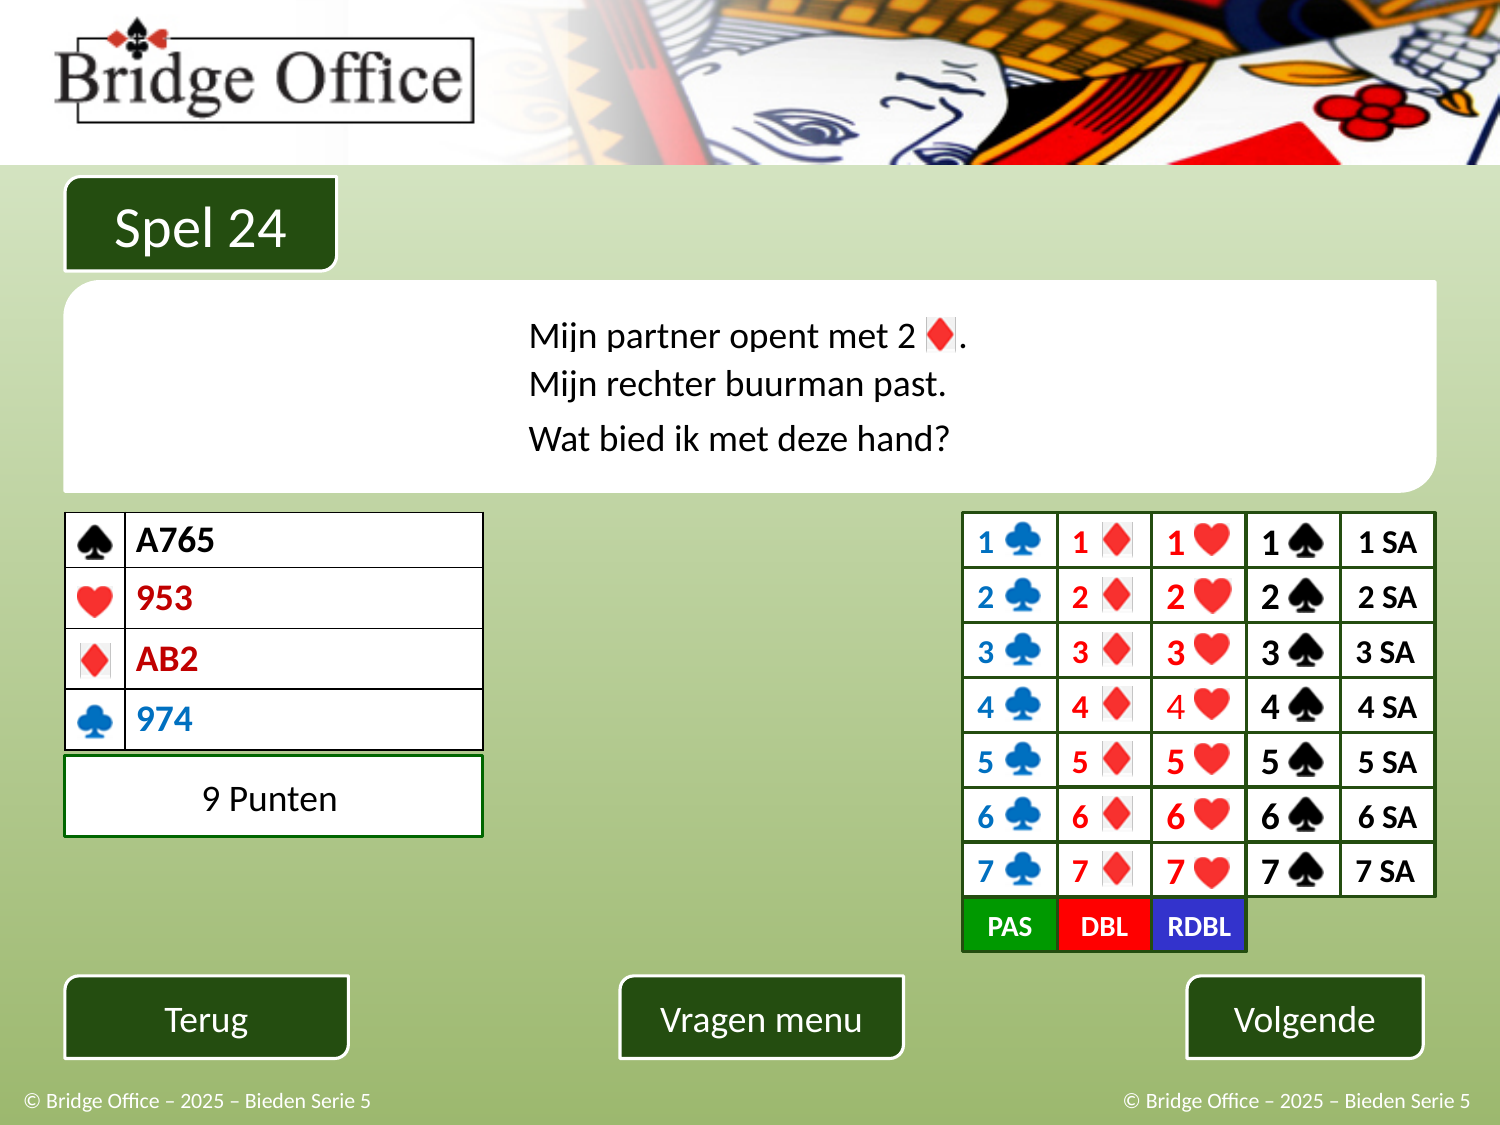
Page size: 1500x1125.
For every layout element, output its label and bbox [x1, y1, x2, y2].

picture [1099, 577, 1135, 613]
picture [1099, 522, 1135, 558]
picture [1288, 631, 1324, 668]
picture [1288, 741, 1324, 778]
picture [1004, 521, 1041, 558]
picture [1099, 796, 1135, 833]
picture [1193, 743, 1230, 776]
picture [1193, 578, 1232, 614]
table_header [66, 513, 124, 567]
picture [1194, 633, 1230, 666]
picture [922, 317, 959, 353]
picture [1004, 796, 1041, 833]
text_box [63, 974, 350, 1061]
table_cell [126, 629, 482, 688]
picture [1004, 741, 1041, 778]
picture [1288, 796, 1324, 833]
text_box [961, 511, 1437, 953]
table_cell [66, 690, 124, 749]
picture [77, 585, 114, 618]
picture [1004, 851, 1041, 887]
picture [1004, 631, 1041, 668]
text_box [1185, 974, 1425, 1061]
picture [1288, 686, 1324, 723]
table_cell [66, 629, 124, 688]
text_box [618, 974, 906, 1061]
picture [1193, 798, 1230, 830]
table_cell [126, 690, 482, 749]
picture [1099, 631, 1135, 668]
picture [1193, 523, 1230, 556]
picture [1004, 686, 1041, 723]
picture [1193, 857, 1230, 890]
picture [1099, 851, 1135, 887]
picture [77, 703, 114, 740]
text_box [63, 174, 339, 273]
text_box [63, 280, 1437, 493]
text_box [1107, 1079, 1500, 1121]
picture [1288, 576, 1324, 613]
table_cell [66, 568, 124, 628]
picture [77, 643, 114, 679]
table_cell [126, 568, 482, 628]
text_box [63, 754, 484, 838]
picture [1099, 686, 1135, 723]
picture [0, 0, 1500, 166]
picture [1099, 741, 1135, 778]
table_header [126, 513, 482, 567]
picture [1288, 851, 1324, 887]
picture [1193, 688, 1230, 721]
text_box [8, 1079, 393, 1121]
picture [1288, 521, 1325, 558]
picture [77, 524, 114, 561]
picture [1004, 576, 1041, 613]
